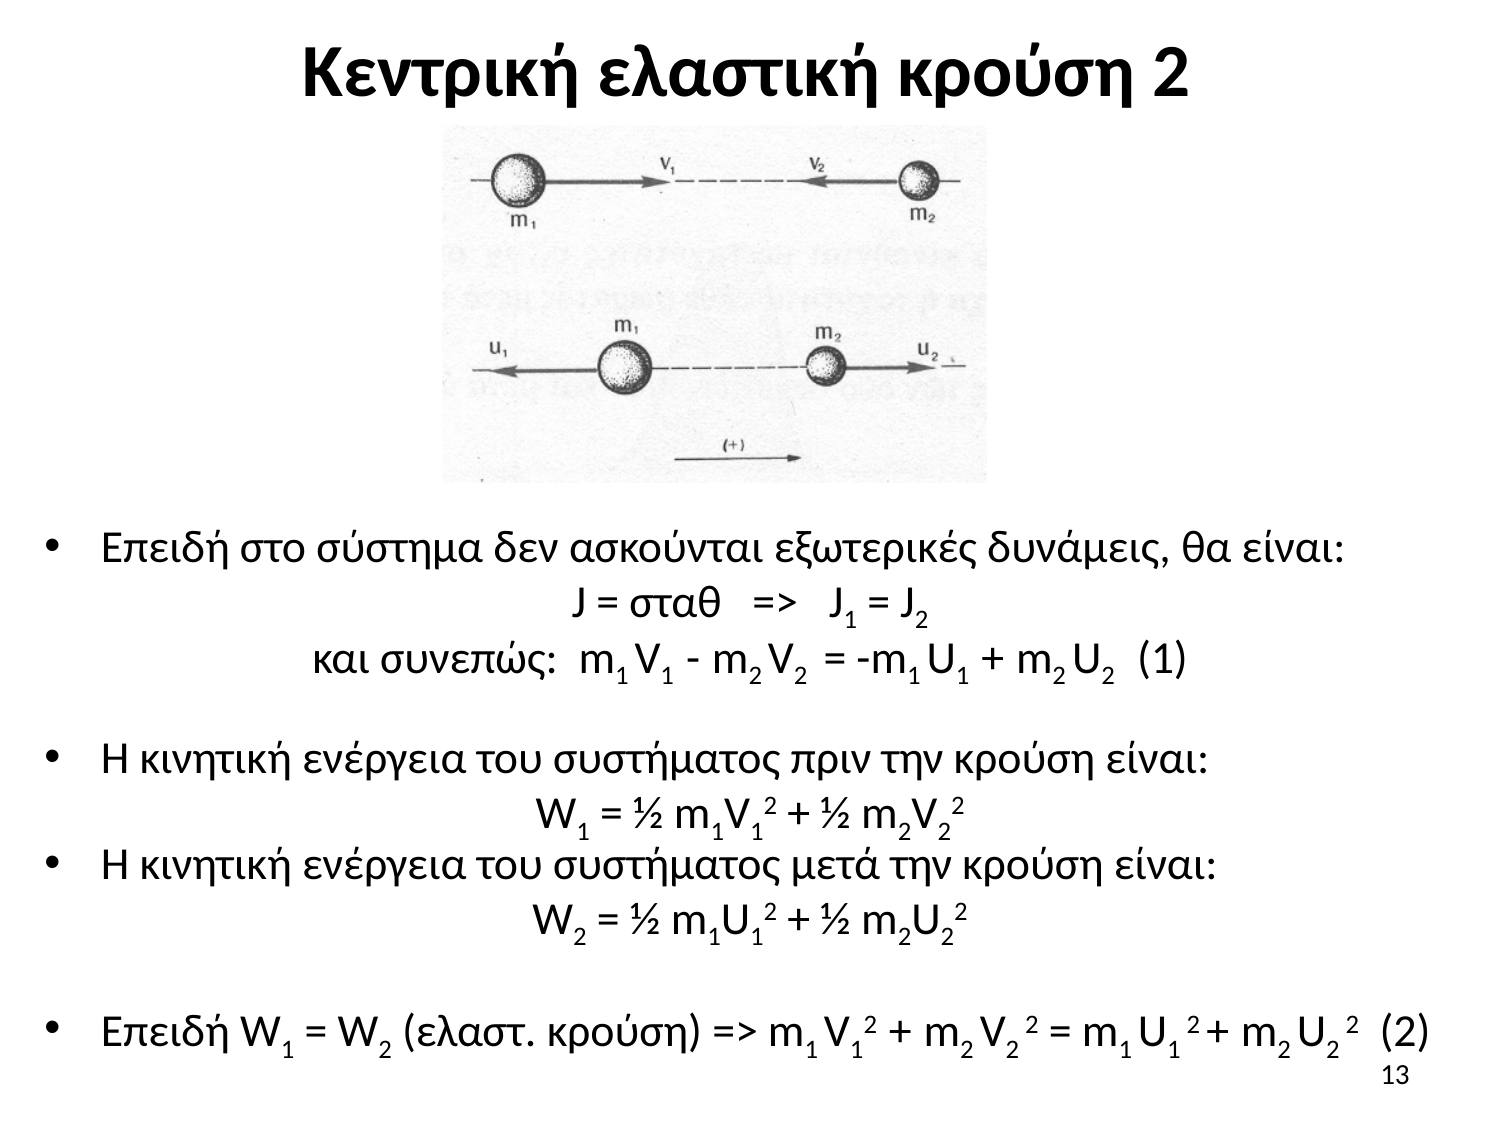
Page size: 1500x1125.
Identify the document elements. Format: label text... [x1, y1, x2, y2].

title Κεντρική ελαστική κρούση 2 [41, 30, 1453, 102]
picture [442, 125, 987, 483]
slide_number 13 [1074, 1042, 1425, 1103]
list Επειδή στο σύστημα δεν ασκούνται εξωτερικές δυνάμεις, θα είναι: J = σταθ => J1 = J2 και συνεπώς: m1 V1 - m2 V2 = -m1 U1 + m2 U2 (1) Η κινητική ενέργεια του συστήματος πριν την κρούση είναι: W1 = ½ m1V12 + ½ m2V22 Η κινητική ενέργεια του συστήματος μετά την κρούση είναι: W2 = ½ m1U12 + ½ m2U22 Επειδή W1 = W2 (ελαστ. κρούση) => m1 V12 + m2 V2 2 = m1 U1 2 + m2 U2 2 (2) [29, 515, 1471, 1083]
